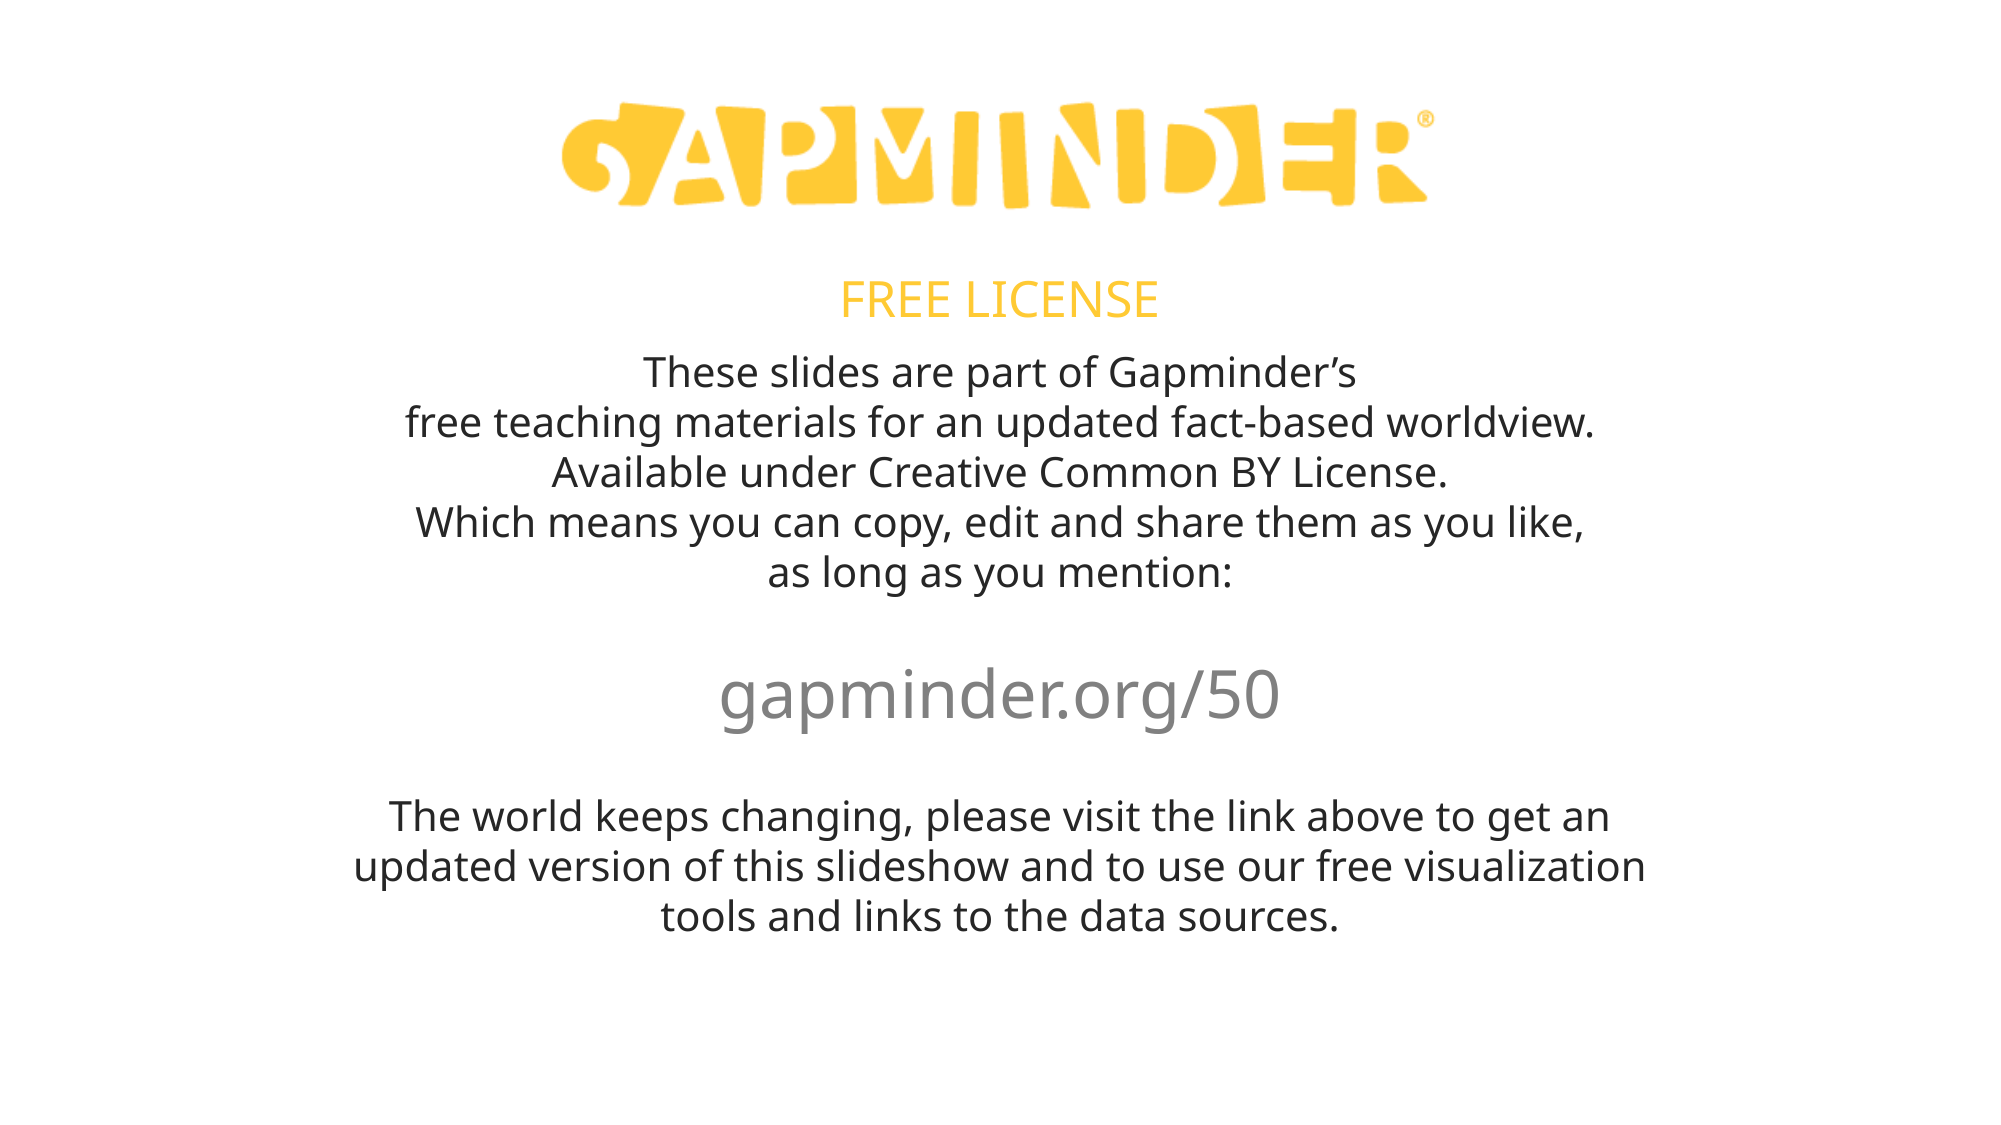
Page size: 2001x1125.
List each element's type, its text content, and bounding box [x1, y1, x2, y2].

text_box The world keeps changing, please visit the link above to get an updated version of this slideshow and to use our free visualization tools and links to the data sources. [327, 782, 1674, 947]
picture [555, 93, 1445, 215]
text_box gapminder.org/50 [532, 644, 1468, 740]
text_box These slides are part of Gapminder’s free teaching materials for an updated fact-based worldview. Available under Creative Common BY License. Which means you can copy, edit and share them as you like, as long as you mention: [144, 338, 1857, 604]
text_box FREE LICENSE [767, 259, 1233, 319]
